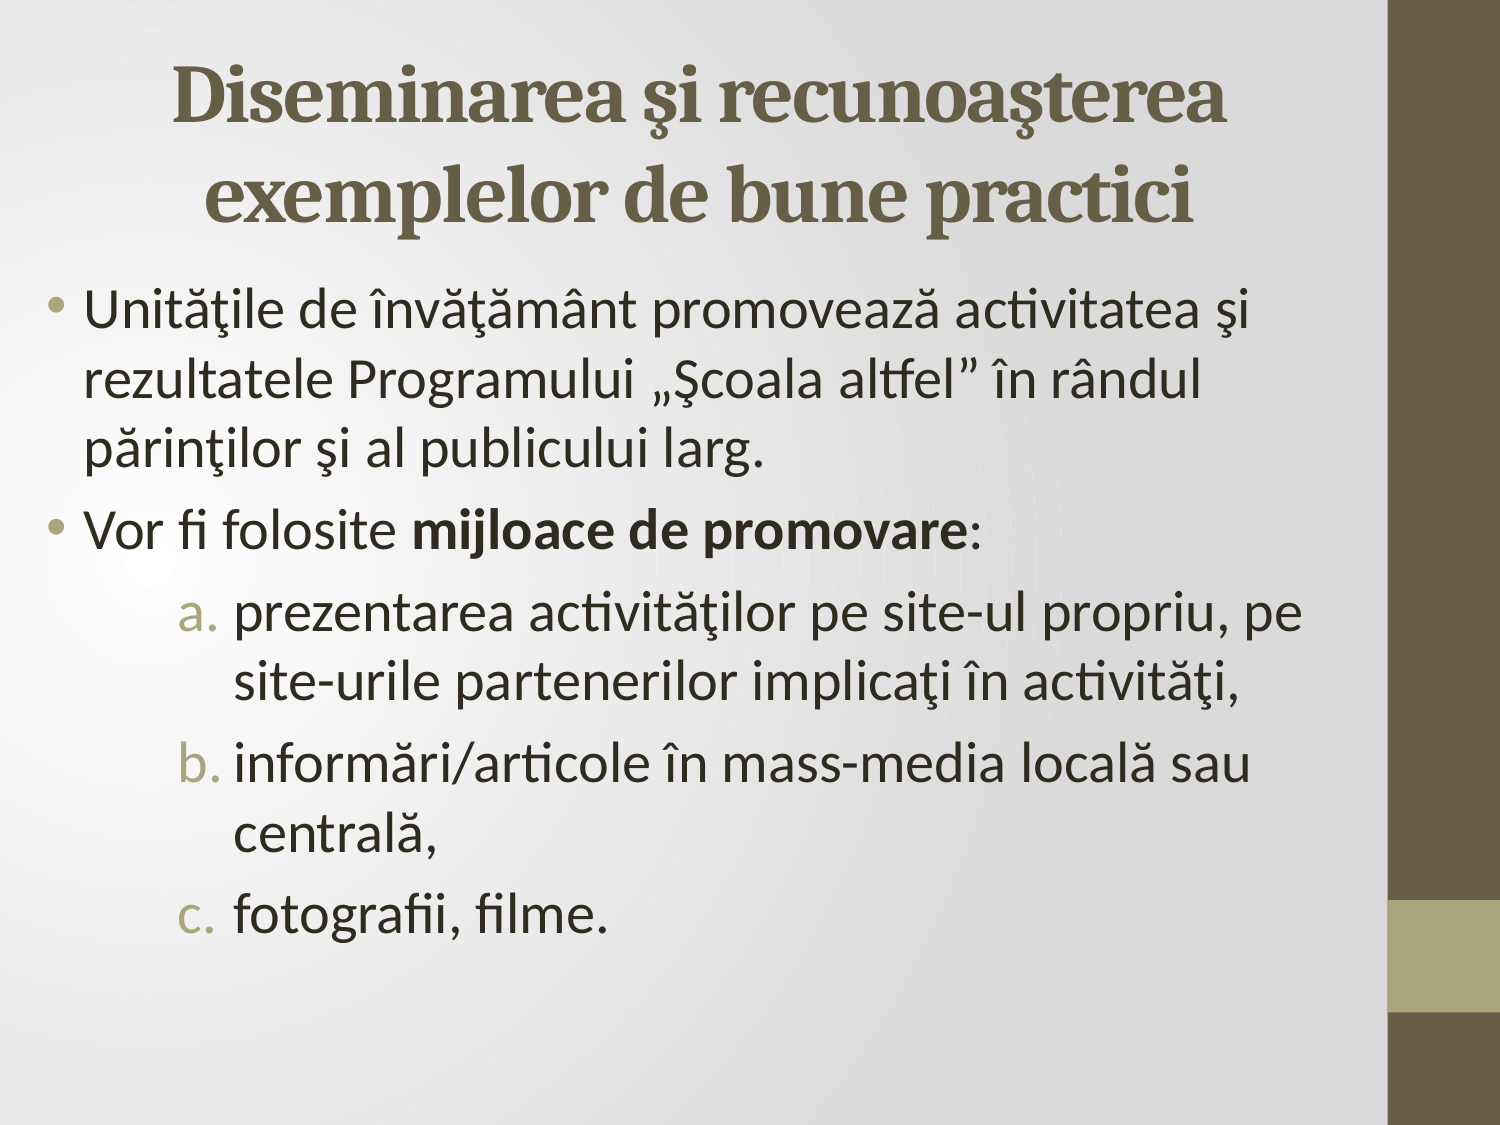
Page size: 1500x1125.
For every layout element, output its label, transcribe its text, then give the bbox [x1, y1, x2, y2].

list Unităţile de învăţământ promovează activitatea şi rezultatele Programului „Şcoala altfel” în rândul părinţilor şi al publicului larg. Vor fi folosite mijloace de promovare: prezentarea activităţilor pe site-ul propriu, pe site-urile partenerilor implicaţi în activităţi, informări/articole în mass-media locală sau centrală, fotografii, filme. [12, 262, 1375, 1050]
title Diseminarea şi recunoaşterea exemplelor de bune practici [75, 45, 1325, 233]
